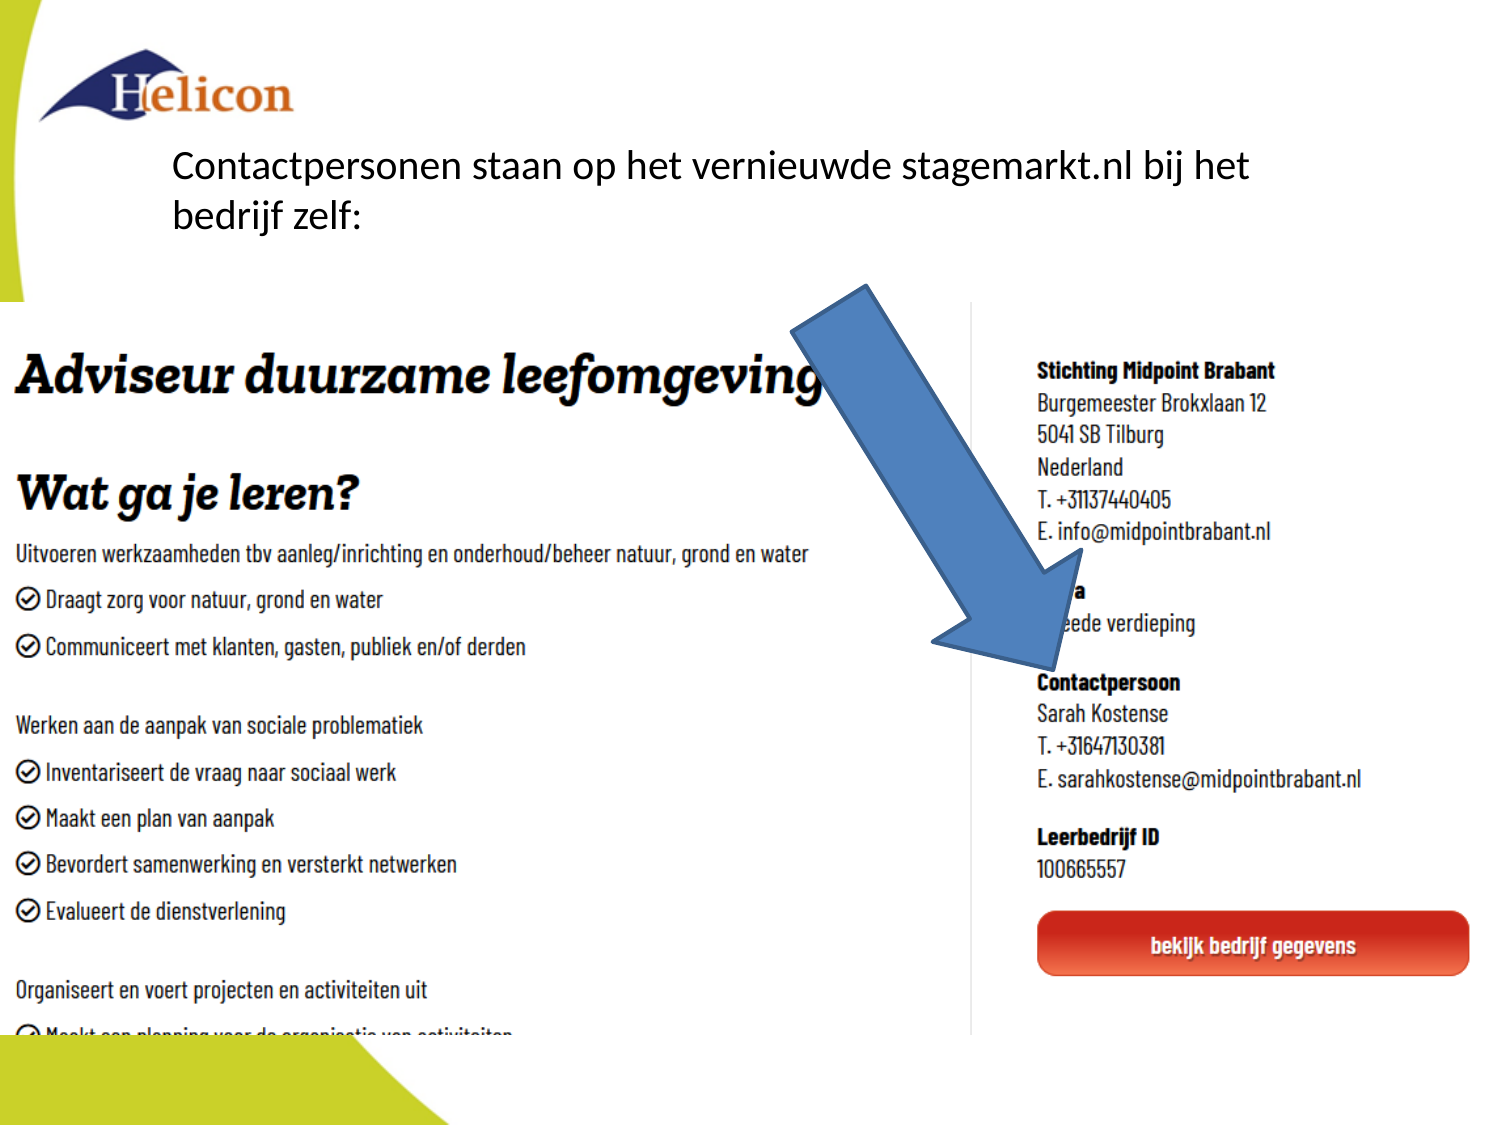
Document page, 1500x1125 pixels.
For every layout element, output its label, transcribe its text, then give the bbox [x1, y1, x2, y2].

text_box Contactpersonen staan op het vernieuwde stagemarkt.nl bij het bedrijf zelf: [157, 130, 1343, 246]
text_box [837, 283, 878, 301]
picture [0, 0, 1500, 1125]
